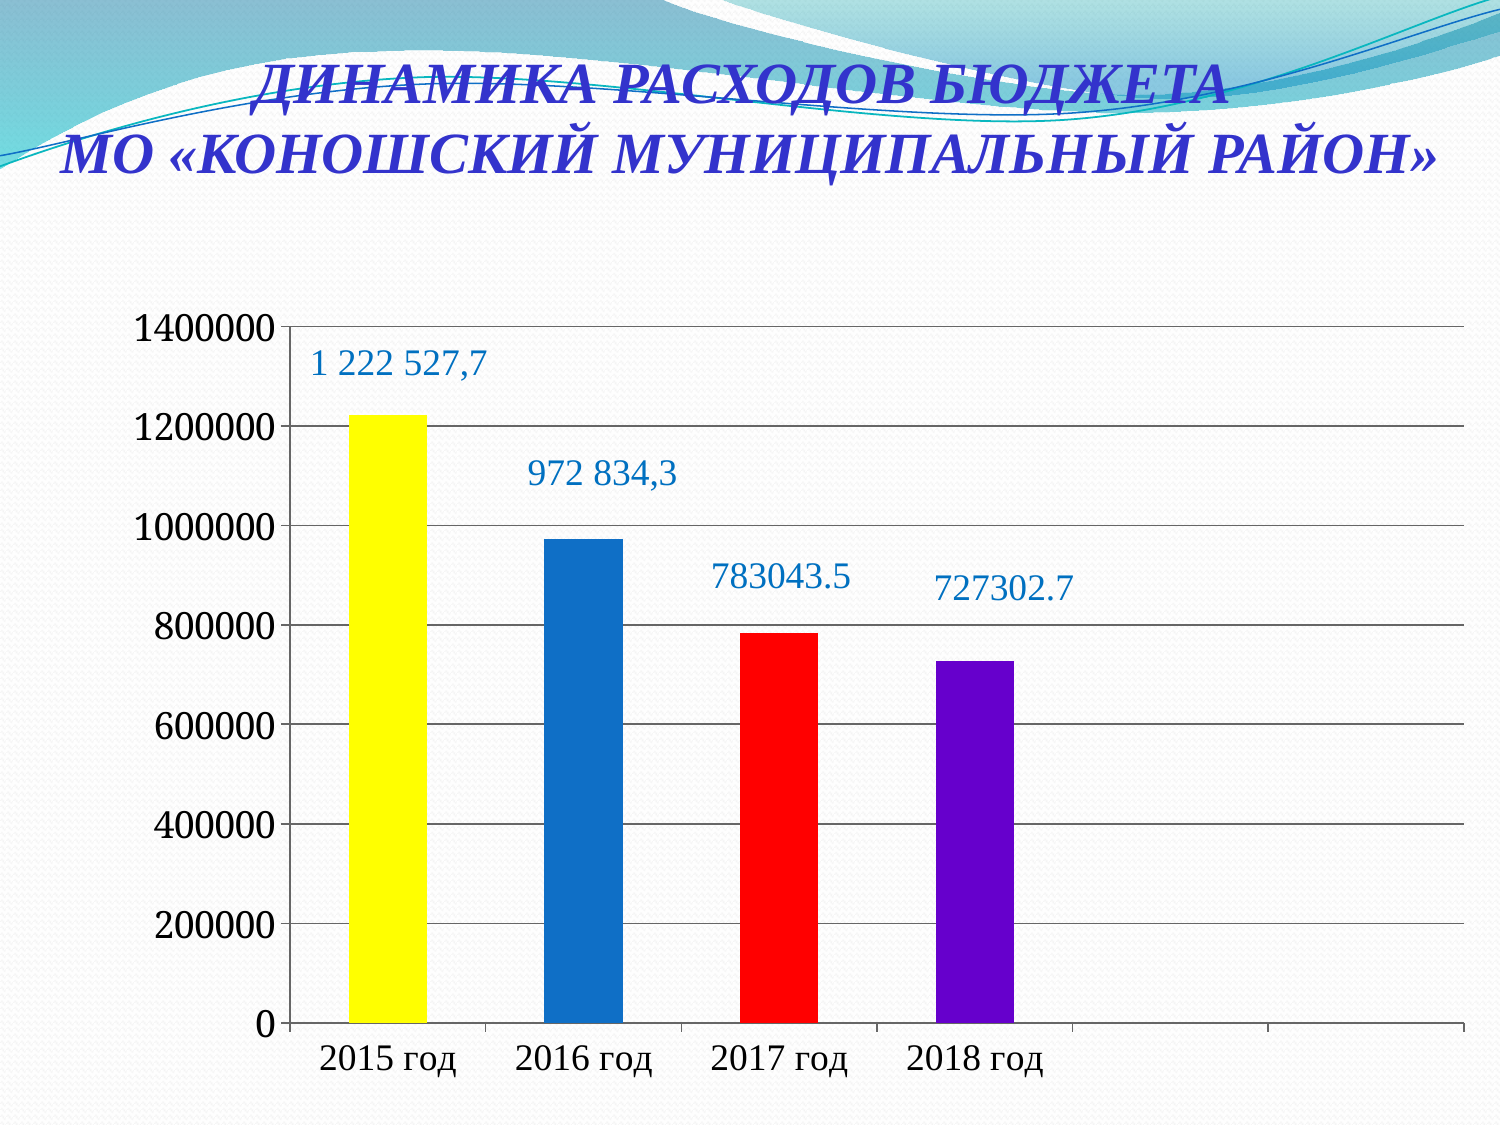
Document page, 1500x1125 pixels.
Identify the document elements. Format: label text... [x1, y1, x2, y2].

chart [0, 292, 1465, 1125]
title ДИНАМИКА РАСХОДОВ БЮДЖЕТА МО «КОНОШСКИЙ МУНИЦИПАЛЬНЫЙ РАЙОН» [0, 0, 1500, 185]
